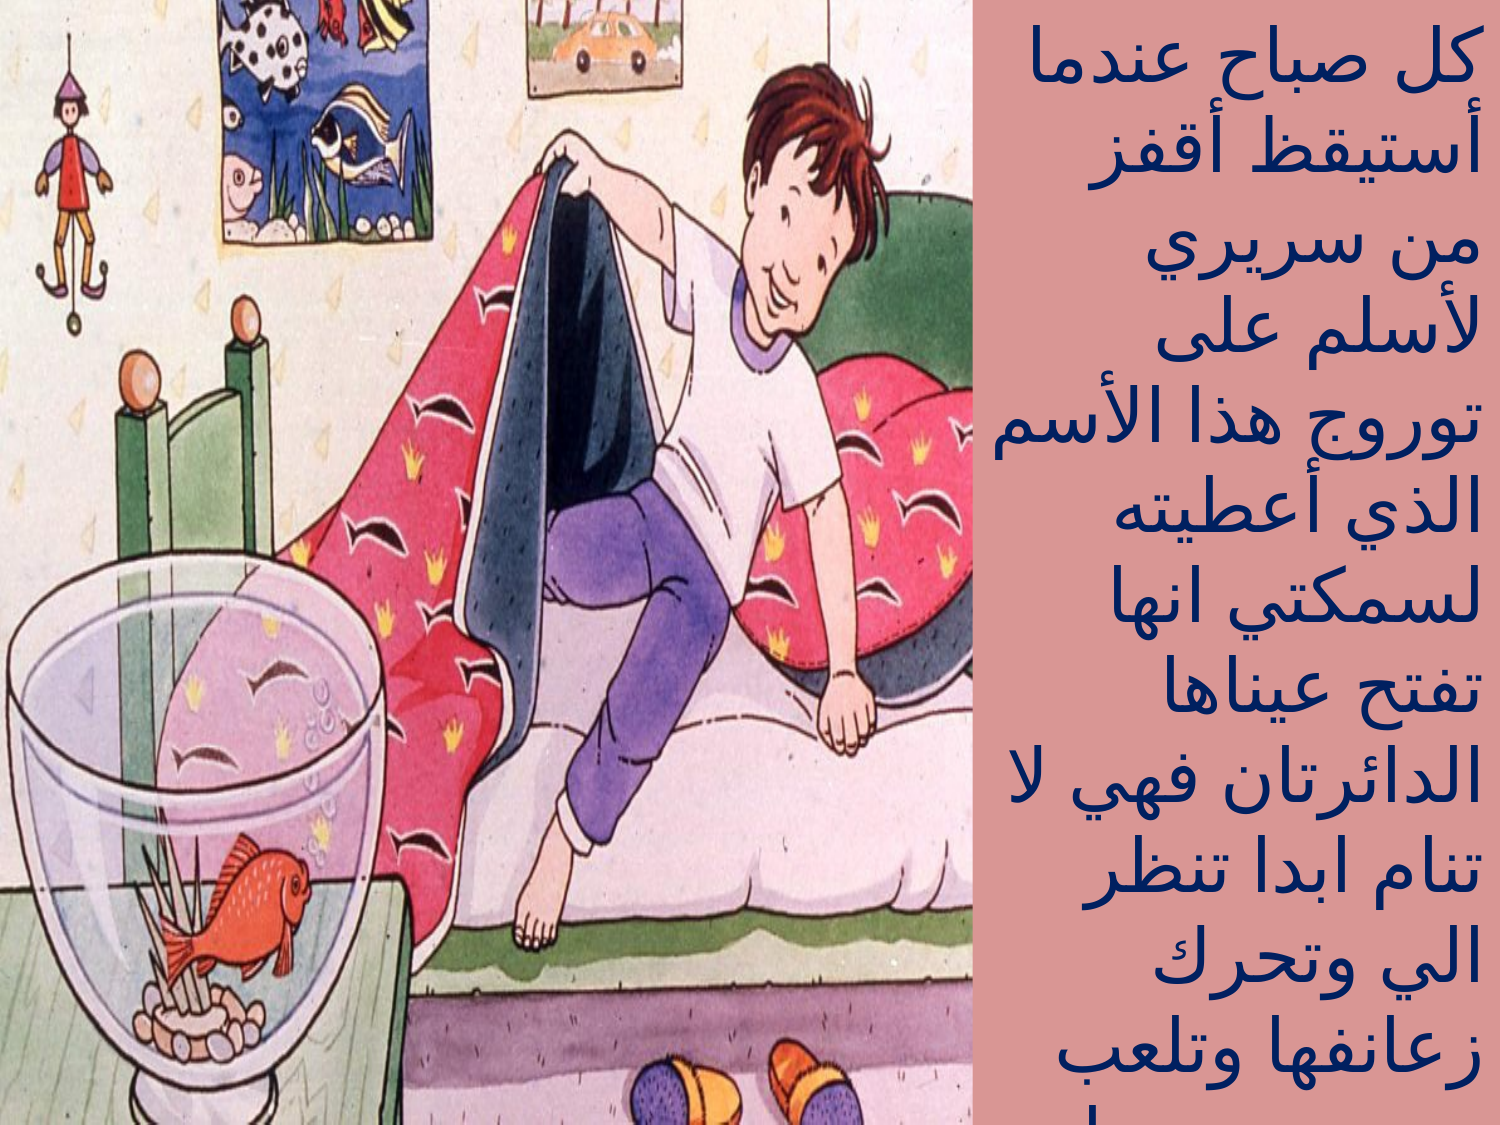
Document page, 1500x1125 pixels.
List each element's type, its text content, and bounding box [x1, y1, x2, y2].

text_box كل صباح عندما أستيقظ أقفز من سريري لأسلم على توروج هذا الأسم الذي أعطيته لسمكتي انها تفتح عيناها الدائرتان فهي لا تنام ابدا تنظر الي وتحرك زعانفها وتلعب وتضرب ضربا بسيطا في قعر الأناء [974, 0, 1500, 1125]
picture [0, 0, 973, 1125]
